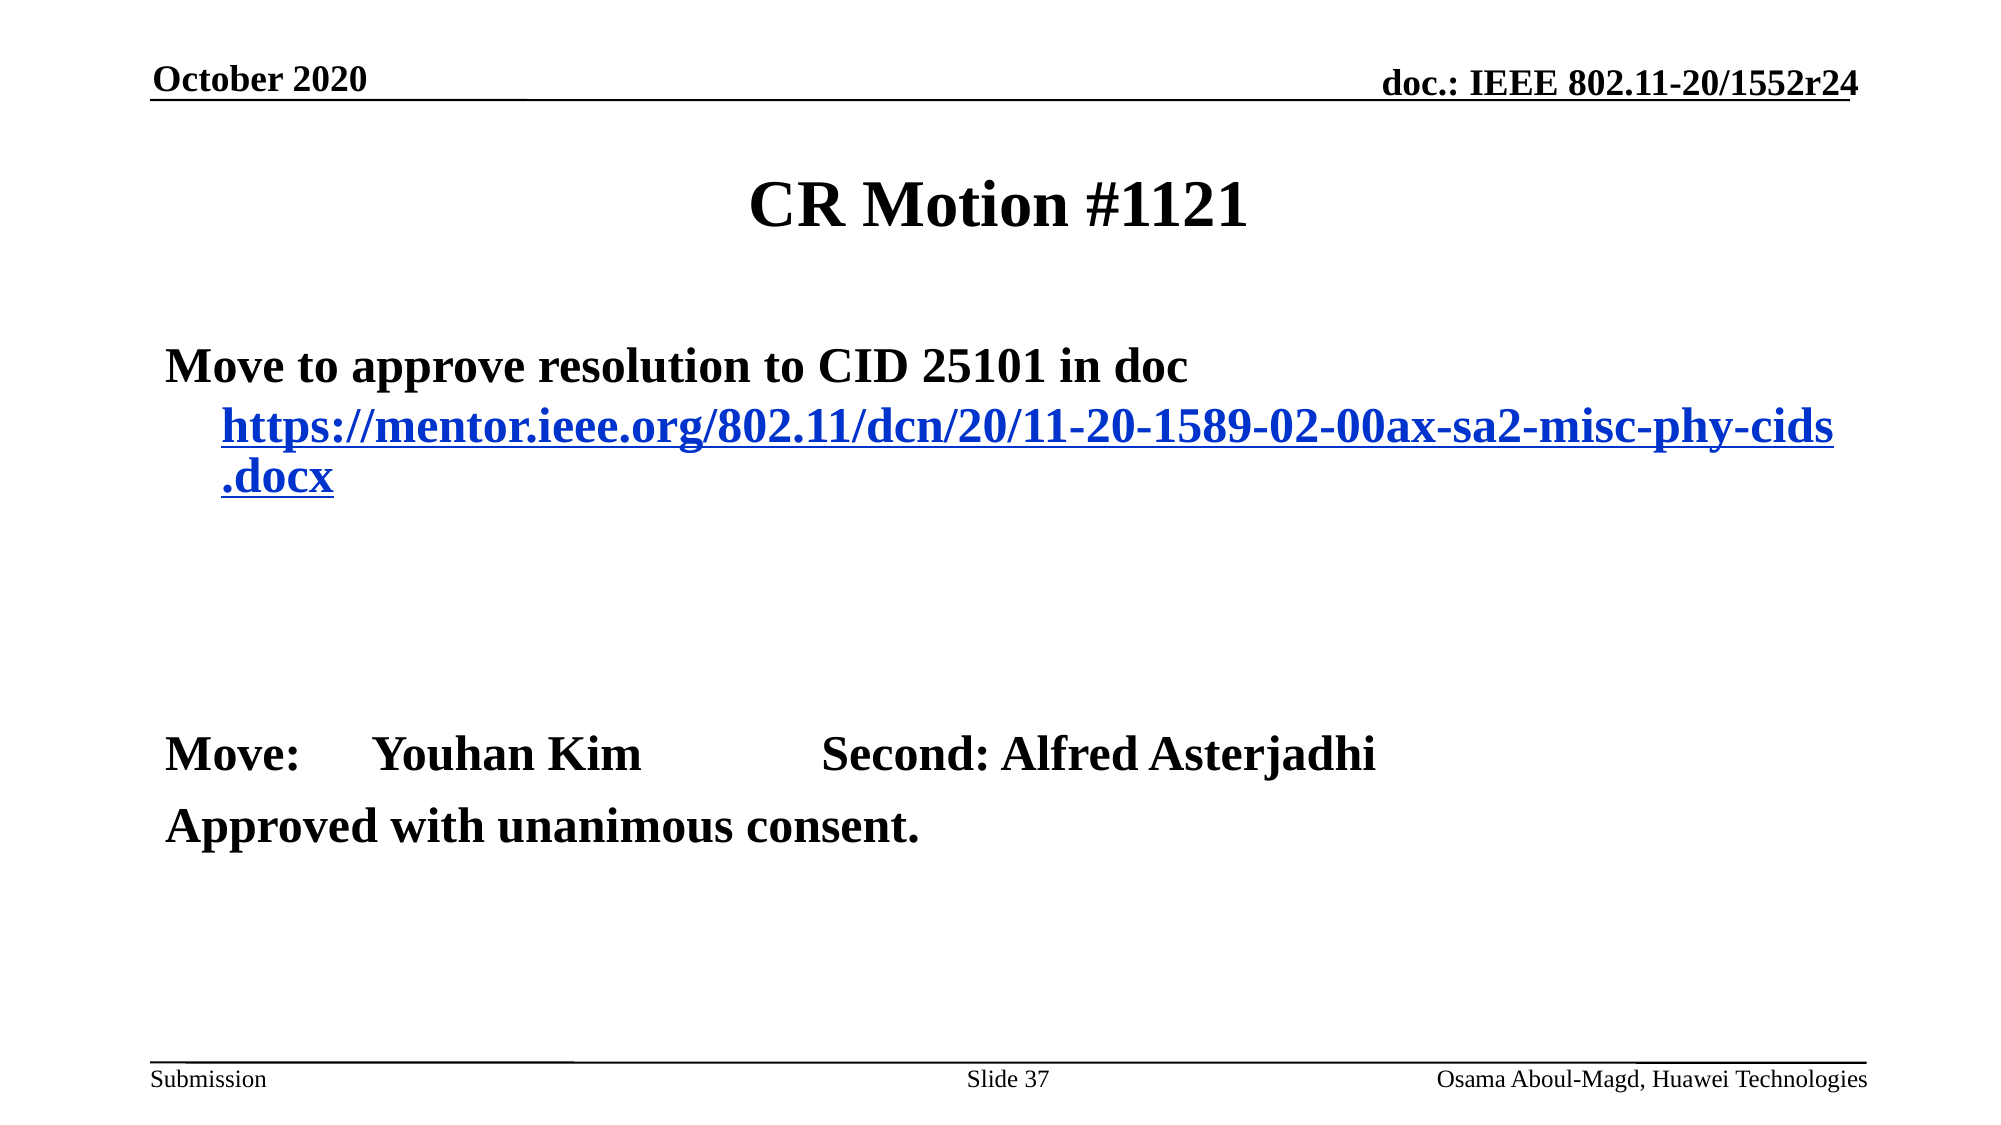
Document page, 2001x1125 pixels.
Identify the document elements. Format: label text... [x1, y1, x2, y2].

footer Osama Aboul-Magd, Huawei Technologies [1171, 1061, 1869, 1093]
slide_number Slide 37 [950, 1061, 1067, 1123]
list Move to approve resolution to CID 25101 in doc https://mentor.ieee.org/802.11/dcn/20/11-20-1589-02-00ax-sa2-misc-phy-cids.docx Move: Youhan Kim Second: Alfred Asterjadhi Approved with unanimous consent. [149, 324, 1850, 1000]
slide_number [152, 54, 563, 100]
title CR Motion #1121 [149, 112, 1850, 288]
